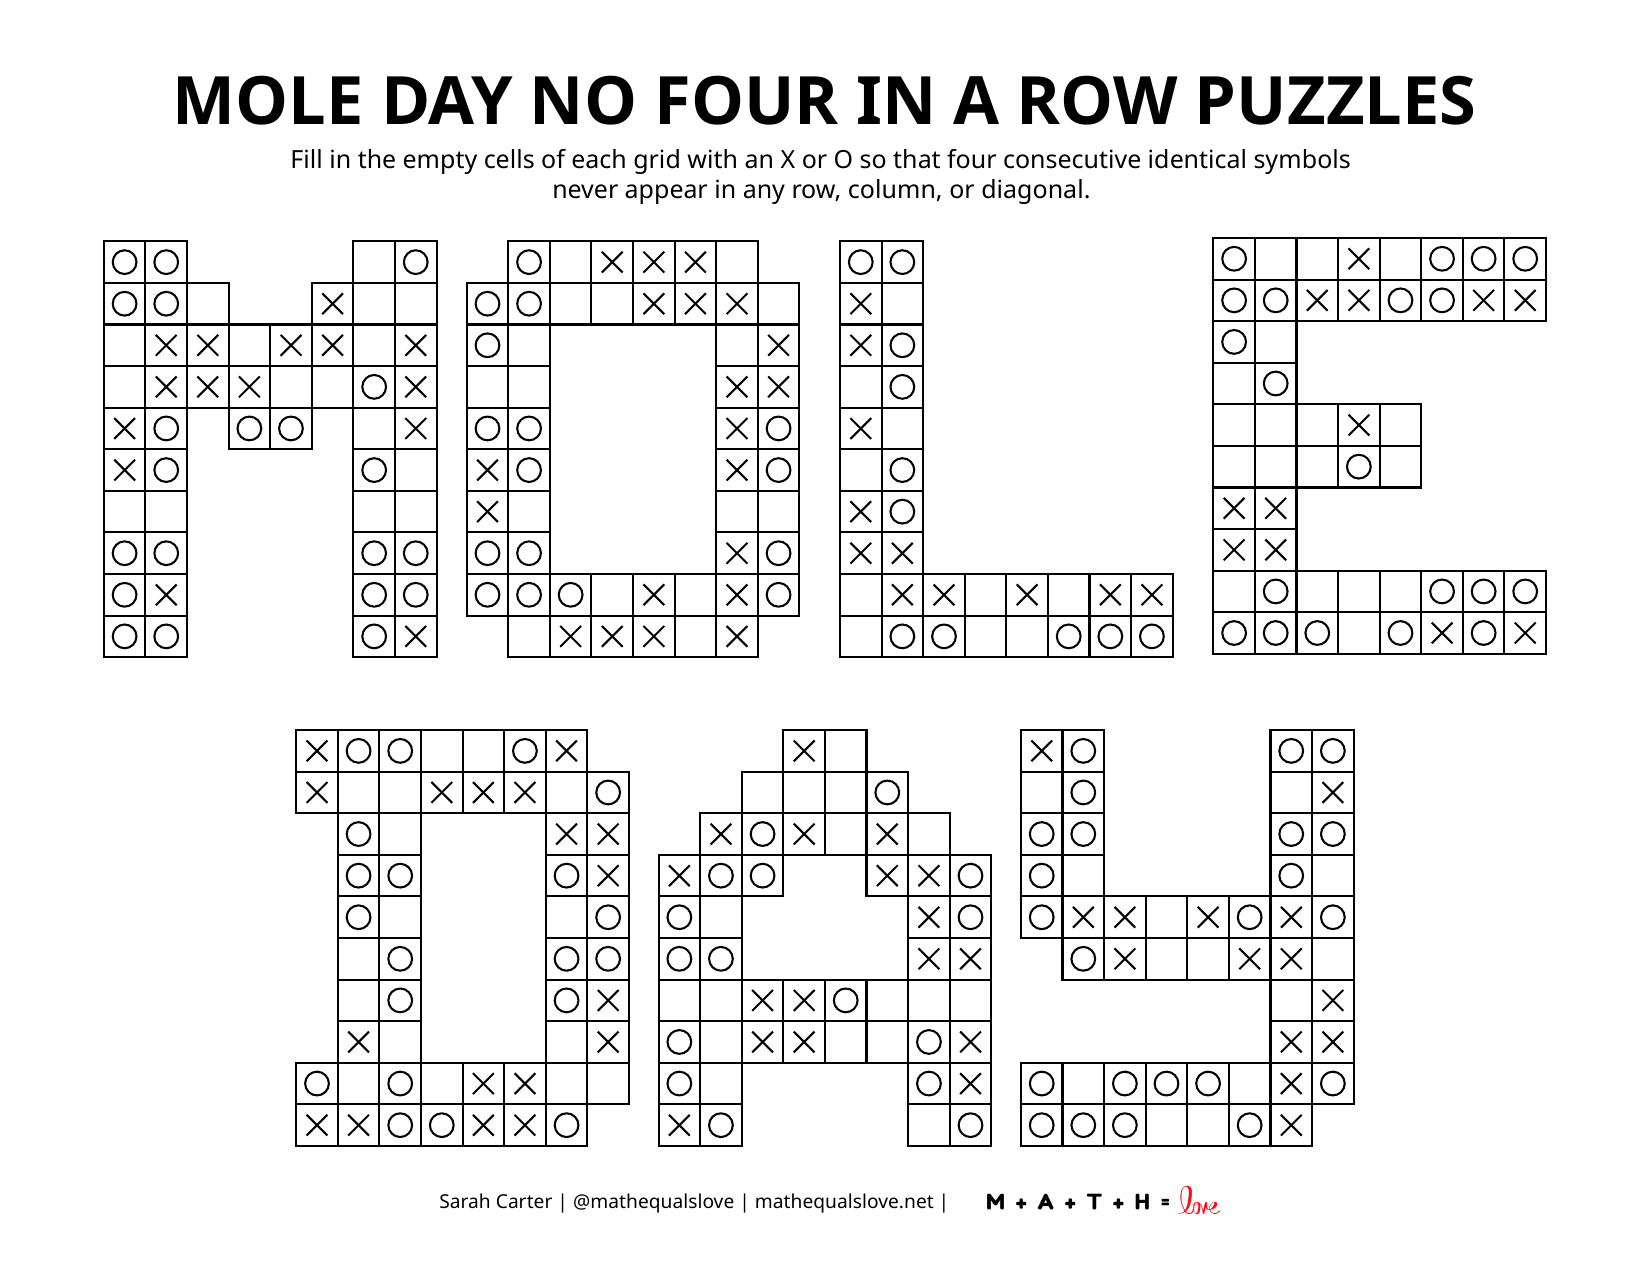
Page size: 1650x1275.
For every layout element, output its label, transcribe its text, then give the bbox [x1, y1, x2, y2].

text_box [462, 771, 504, 814]
text_box [949, 938, 992, 979]
text_box [881, 615, 923, 658]
text_box [154, 291, 179, 316]
text_box [1145, 1062, 1187, 1104]
text_box [757, 282, 800, 324]
text_box [837, 239, 1175, 660]
text_box [1379, 279, 1421, 322]
text_box [1270, 771, 1312, 813]
text_box [1062, 771, 1105, 813]
text_box [881, 324, 924, 366]
text_box [388, 739, 413, 763]
text_box [1421, 612, 1462, 654]
text_box [881, 282, 924, 324]
text_box [475, 291, 500, 316]
text_box [1305, 621, 1330, 645]
text_box [700, 854, 741, 896]
text_box [112, 624, 137, 649]
text_box [145, 407, 188, 449]
text_box [1338, 279, 1379, 322]
text_box [228, 324, 270, 366]
text_box [1237, 1113, 1262, 1138]
text_box [353, 282, 394, 324]
text_box [709, 946, 733, 971]
text_box [757, 407, 800, 449]
text_box [757, 574, 800, 616]
text_box [596, 946, 621, 971]
text_box [517, 250, 541, 275]
text_box [866, 771, 909, 813]
text_box [587, 1062, 629, 1105]
text_box [1213, 445, 1254, 487]
text_box [1113, 1071, 1137, 1096]
text_box [840, 407, 881, 449]
text_box [462, 1104, 504, 1146]
text_box [1312, 896, 1354, 938]
text_box [949, 1021, 992, 1062]
text_box [1213, 404, 1254, 445]
text_box [270, 366, 311, 407]
text_box [596, 905, 621, 930]
text_box [145, 574, 188, 615]
text_box [279, 416, 303, 441]
text_box [1513, 246, 1538, 271]
text_box [517, 458, 541, 482]
text_box [596, 780, 621, 805]
picture [978, 1183, 1226, 1218]
text_box [1279, 863, 1304, 888]
text_box [353, 574, 394, 615]
text_box [1263, 371, 1288, 396]
text_box [429, 1113, 454, 1138]
text_box [1263, 579, 1288, 604]
text_box [700, 896, 742, 938]
text_box [388, 1071, 413, 1096]
text_box [1321, 822, 1345, 846]
text_box [833, 988, 858, 1013]
text_box [103, 449, 145, 490]
text_box [824, 771, 866, 813]
text_box [346, 822, 371, 846]
text_box [890, 499, 915, 524]
text_box [394, 574, 437, 615]
text_box [379, 938, 422, 979]
text_box [908, 938, 949, 979]
text_box [353, 449, 394, 490]
text_box [353, 407, 394, 449]
text_box [1222, 621, 1247, 645]
text_box [1020, 771, 1062, 813]
text_box [1346, 454, 1371, 479]
text_box [549, 282, 591, 325]
text_box [103, 241, 145, 282]
text_box [709, 863, 733, 888]
text_box [866, 979, 908, 1021]
text_box [517, 416, 541, 441]
text_box [296, 1104, 337, 1146]
text_box [504, 1062, 545, 1104]
text_box [840, 449, 881, 490]
text_box [667, 905, 692, 930]
text_box [1020, 730, 1062, 771]
text_box [1187, 1062, 1228, 1104]
text_box [1430, 579, 1454, 604]
text_box [112, 582, 137, 607]
text_box [949, 1104, 992, 1146]
text_box [1056, 624, 1081, 649]
text_box [875, 780, 900, 805]
text_box MOLE DAY NO FOUR IN A ROW PUZZLES [76, 50, 1574, 135]
text_box [1062, 854, 1105, 896]
text_box [1312, 979, 1354, 1021]
text_box [145, 615, 188, 658]
text_box [1254, 404, 1296, 445]
text_box [709, 1113, 733, 1138]
text_box [103, 574, 145, 615]
text_box [337, 1104, 379, 1146]
text_box [1228, 1104, 1270, 1146]
text_box [508, 532, 550, 574]
text_box [1270, 854, 1312, 896]
text_box [1187, 896, 1228, 938]
text_box [549, 241, 591, 282]
text_box [949, 1062, 992, 1104]
text_box [1071, 946, 1096, 971]
text_box [1254, 529, 1297, 570]
text_box [337, 1062, 379, 1104]
text_box [464, 239, 802, 660]
text_box [1296, 404, 1338, 445]
text_box [840, 366, 881, 407]
text_box [112, 291, 137, 316]
text_box [840, 282, 881, 324]
text_box [908, 1062, 949, 1104]
text_box [145, 532, 188, 574]
text_box [462, 730, 504, 771]
text_box [466, 407, 508, 449]
text_box [741, 979, 783, 1021]
text_box [1338, 404, 1379, 445]
text_box [658, 1021, 700, 1062]
text_box [379, 813, 422, 854]
text_box [270, 324, 311, 366]
text_box [1213, 612, 1254, 654]
text_box [103, 615, 145, 658]
text_box [1270, 730, 1312, 771]
text_box [145, 490, 188, 532]
text_box [103, 407, 145, 449]
text_box [1321, 1071, 1345, 1096]
text_box [394, 407, 437, 449]
text_box [554, 863, 579, 888]
text_box [346, 905, 371, 930]
text_box [1279, 739, 1304, 763]
text_box [908, 1021, 949, 1062]
text_box [824, 813, 866, 855]
text_box [1213, 321, 1254, 362]
text_box [187, 324, 228, 366]
text_box [517, 291, 541, 316]
text_box [890, 374, 915, 399]
text_box [1029, 863, 1054, 888]
text_box [1254, 570, 1296, 612]
text_box [1089, 615, 1131, 658]
text_box [716, 490, 757, 532]
text_box [658, 1062, 700, 1104]
text_box [1379, 570, 1421, 612]
text_box [587, 979, 629, 1021]
text_box [1421, 570, 1462, 612]
text_box [1338, 612, 1379, 654]
text_box [388, 988, 413, 1013]
text_box [716, 615, 758, 658]
text_box [311, 366, 353, 408]
text_box [587, 854, 629, 896]
text_box [228, 407, 270, 450]
text_box [1296, 279, 1338, 322]
text_box [1312, 813, 1354, 854]
text_box [658, 938, 700, 979]
text_box [1338, 445, 1379, 488]
text_box [1421, 279, 1462, 322]
text_box [1071, 822, 1096, 846]
text_box [1104, 896, 1145, 938]
text_box [1020, 854, 1062, 896]
text_box [1296, 445, 1338, 488]
text_box [700, 1021, 741, 1062]
text_box [346, 863, 371, 888]
text_box [1312, 854, 1354, 896]
text_box [508, 407, 550, 449]
text_box [1006, 574, 1047, 615]
text_box [840, 615, 881, 658]
text_box [716, 449, 757, 490]
text_box [750, 822, 775, 846]
text_box [1089, 574, 1131, 615]
text_box [958, 905, 983, 930]
text_box [633, 615, 674, 658]
text_box [741, 813, 783, 854]
text_box [379, 730, 421, 771]
text_box [1104, 1104, 1145, 1146]
text_box [145, 449, 188, 490]
text_box [154, 250, 179, 275]
text_box [466, 449, 508, 490]
text_box [1254, 445, 1296, 487]
text_box [1421, 237, 1462, 279]
text_box [1270, 813, 1312, 854]
text_box [658, 854, 700, 896]
text_box [421, 1104, 462, 1146]
text_box [1504, 612, 1547, 654]
text_box [1145, 938, 1187, 980]
text_box [866, 813, 908, 854]
text_box [917, 1030, 941, 1054]
text_box [1211, 235, 1549, 656]
text_box [949, 979, 992, 1021]
text_box [346, 739, 371, 763]
text_box [545, 1062, 587, 1104]
text_box [517, 541, 541, 566]
text_box [949, 854, 992, 896]
text_box [112, 250, 137, 275]
text_box [508, 324, 550, 366]
text_box [908, 813, 950, 854]
text_box [311, 282, 353, 324]
text_box [757, 490, 800, 532]
text_box [394, 366, 437, 407]
text_box [1338, 570, 1379, 612]
text_box [700, 938, 742, 979]
text_box [554, 1113, 579, 1138]
text_box [700, 979, 741, 1021]
text_box [1462, 279, 1504, 322]
text_box [237, 416, 262, 441]
text_box [1270, 1062, 1312, 1104]
text_box [421, 771, 462, 814]
text_box [932, 624, 956, 649]
text_box [656, 728, 994, 1149]
text_box [908, 896, 949, 938]
text_box [337, 813, 379, 854]
text_box [716, 532, 757, 574]
text_box [866, 854, 908, 897]
text_box [766, 458, 791, 482]
text_box [591, 574, 633, 615]
text_box [554, 946, 579, 971]
text_box [591, 241, 633, 282]
text_box [1296, 570, 1338, 612]
text_box [1462, 237, 1504, 279]
text_box [591, 615, 633, 658]
text_box [1513, 579, 1538, 604]
text_box [1379, 404, 1422, 445]
text_box [1254, 487, 1297, 529]
text_box [1270, 1021, 1312, 1062]
text_box [587, 813, 629, 854]
text_box [667, 946, 692, 971]
text_box [1228, 1062, 1270, 1104]
text_box [890, 458, 915, 482]
text_box [1213, 362, 1254, 404]
text_box [1222, 288, 1247, 313]
text_box [908, 854, 949, 896]
text_box [1029, 905, 1054, 930]
text_box [379, 854, 422, 896]
text_box [1462, 612, 1504, 654]
text_box [187, 366, 228, 408]
text_box [757, 324, 800, 366]
text_box [1504, 237, 1547, 279]
text_box [145, 282, 187, 324]
text_box [1462, 570, 1504, 612]
text_box [379, 771, 421, 813]
text_box [1254, 279, 1296, 321]
text_box [1504, 279, 1547, 322]
text_box [757, 532, 800, 574]
text_box [1071, 739, 1096, 763]
text_box [1296, 237, 1338, 279]
text_box [1222, 246, 1247, 271]
text_box [549, 574, 591, 615]
text_box [1104, 938, 1145, 980]
text_box [658, 1104, 700, 1146]
text_box [1187, 1104, 1228, 1146]
text_box [674, 574, 716, 615]
text_box [1213, 570, 1254, 612]
text_box [305, 1071, 329, 1096]
text_box [353, 532, 394, 574]
text_box [362, 624, 387, 649]
text_box [362, 374, 387, 399]
text_box [824, 730, 867, 771]
text_box [587, 938, 629, 979]
text_box [508, 449, 550, 490]
text_box [824, 979, 866, 1021]
text_box [353, 615, 394, 658]
text_box [1254, 362, 1297, 404]
text_box [508, 615, 549, 658]
text_box [379, 1104, 421, 1146]
text_box [890, 333, 915, 358]
text_box [554, 988, 579, 1013]
text_box [508, 490, 550, 532]
text_box [716, 324, 757, 366]
text_box [558, 582, 583, 607]
text_box [923, 615, 964, 658]
text_box [1321, 905, 1345, 930]
text_box [394, 241, 437, 282]
text_box [1263, 621, 1288, 645]
text_box [296, 1062, 337, 1104]
text_box [783, 771, 824, 813]
text_box [394, 532, 437, 574]
text_box [1104, 1062, 1145, 1104]
text_box [508, 574, 549, 615]
text_box [466, 324, 508, 366]
text_box [881, 449, 924, 490]
text_box [1098, 624, 1123, 649]
text_box [1471, 246, 1496, 271]
text_box [1029, 822, 1054, 846]
text_box [337, 938, 379, 979]
text_box [466, 574, 508, 616]
text_box [145, 324, 187, 366]
text_box [908, 979, 949, 1021]
text_box [353, 241, 394, 282]
text_box [1228, 896, 1270, 938]
text_box [1254, 321, 1297, 362]
text_box [866, 1021, 908, 1063]
text_box [1312, 938, 1354, 979]
text_box [766, 416, 791, 441]
text_box [228, 366, 270, 407]
text_box [394, 449, 437, 490]
text_box [353, 490, 394, 532]
text_box [848, 250, 873, 275]
text_box [103, 366, 145, 407]
text_box [1213, 279, 1254, 321]
text_box [716, 282, 757, 324]
text_box [1213, 487, 1254, 529]
text_box [1018, 728, 1356, 1149]
text_box [667, 1030, 692, 1054]
text_box [840, 324, 881, 366]
text_box [513, 739, 537, 763]
text_box [964, 574, 1006, 615]
text_box [508, 241, 549, 282]
text_box [154, 541, 179, 566]
text_box [881, 532, 924, 574]
text_box [908, 1104, 949, 1146]
text_box [394, 615, 437, 658]
text_box [504, 771, 545, 814]
text_box [958, 863, 983, 888]
text_box [1279, 822, 1304, 846]
text_box [545, 1021, 587, 1062]
text_box [783, 730, 824, 771]
text_box [766, 582, 791, 607]
text_box [1062, 813, 1105, 854]
text_box [1504, 570, 1547, 612]
text_box [1379, 237, 1421, 279]
text_box [388, 946, 413, 971]
text_box [1430, 288, 1454, 313]
text_box [517, 582, 541, 607]
text_box [1321, 739, 1345, 763]
text_box [545, 854, 587, 896]
text_box [1196, 1071, 1220, 1096]
text_box [337, 896, 379, 938]
text_box [716, 241, 758, 282]
text_box [1471, 579, 1496, 604]
text_box [1312, 771, 1354, 813]
text_box [154, 458, 179, 482]
text_box [667, 1071, 692, 1096]
text_box [783, 979, 824, 1021]
text_box [1254, 612, 1296, 654]
text_box [296, 771, 337, 814]
text_box [881, 366, 924, 407]
text_box [700, 813, 741, 854]
text_box [964, 615, 1006, 658]
text_box [1029, 1113, 1054, 1138]
text_box [757, 449, 800, 490]
text_box [379, 1062, 421, 1104]
text_box [1047, 615, 1089, 658]
text_box [145, 241, 188, 282]
text_box [545, 896, 587, 938]
text_box [1312, 1021, 1354, 1062]
text_box [1263, 288, 1288, 313]
text_box [1388, 621, 1413, 645]
text_box [103, 532, 145, 574]
text_box [466, 490, 508, 532]
text_box [591, 282, 633, 325]
text_box [1062, 1062, 1104, 1104]
text_box [337, 1021, 379, 1062]
text_box [1213, 237, 1254, 279]
text_box [587, 1021, 629, 1062]
text_box [1270, 979, 1312, 1021]
text_box [103, 490, 145, 532]
text_box [475, 416, 500, 441]
text_box [741, 771, 783, 813]
text_box [1213, 529, 1254, 570]
text_box [658, 979, 700, 1021]
text_box [1113, 1113, 1137, 1138]
text_box [716, 574, 757, 615]
text_box [881, 407, 924, 449]
text_box [362, 541, 387, 566]
text_box [466, 366, 508, 407]
text_box [379, 896, 422, 938]
text_box [337, 771, 379, 813]
text_box [917, 1071, 941, 1096]
text_box [466, 282, 508, 324]
text_box [716, 366, 757, 407]
text_box [462, 1062, 504, 1104]
text_box [949, 896, 992, 938]
text_box [840, 574, 881, 615]
text_box [1062, 896, 1104, 938]
text_box [840, 241, 881, 282]
text_box [379, 1021, 422, 1062]
text_box [337, 730, 379, 771]
text_box [475, 582, 500, 607]
text_box [741, 1021, 783, 1063]
text_box [1338, 237, 1379, 279]
text_box [545, 771, 587, 813]
text_box [1020, 813, 1062, 854]
text_box [475, 541, 500, 566]
text_box [1062, 1104, 1104, 1146]
text_box [1187, 938, 1228, 980]
text_box [337, 979, 379, 1021]
text_box [700, 1104, 742, 1146]
text_box [890, 624, 915, 649]
text_box [154, 416, 179, 441]
text_box [840, 490, 881, 532]
text_box [466, 532, 508, 574]
text_box [1379, 445, 1422, 488]
text_box [549, 615, 591, 658]
text_box [270, 407, 312, 450]
text_box [394, 324, 437, 366]
text_box [1131, 615, 1173, 658]
text_box [633, 574, 674, 615]
text_box [1140, 624, 1164, 649]
text_box [741, 854, 784, 897]
text_box [294, 728, 632, 1149]
text_box [700, 1062, 742, 1104]
text_box [362, 458, 387, 482]
text_box [1254, 237, 1296, 279]
text_box [388, 863, 413, 888]
text_box [766, 541, 791, 566]
text_box [1296, 612, 1338, 654]
text_box [545, 938, 587, 979]
text_box [1379, 612, 1421, 654]
text_box [1131, 574, 1173, 615]
text_box [757, 366, 800, 407]
text_box [421, 730, 462, 771]
text_box [1154, 1071, 1179, 1096]
text_box [388, 1113, 413, 1138]
text_box [1047, 574, 1089, 615]
text_box [1029, 1071, 1054, 1096]
text_box [1020, 1062, 1062, 1104]
text_box [394, 490, 437, 532]
text_box [353, 366, 394, 407]
text_box [674, 282, 716, 325]
text_box [783, 813, 824, 855]
text_box [1145, 1104, 1187, 1146]
text_box [1388, 288, 1413, 313]
text_box [840, 532, 881, 574]
text_box [187, 282, 229, 324]
text_box [394, 282, 437, 324]
text_box [504, 1104, 545, 1146]
text_box [587, 896, 629, 938]
text_box [504, 730, 545, 771]
text_box [1020, 1104, 1062, 1146]
text_box [633, 241, 674, 282]
text_box [545, 979, 587, 1021]
text_box [1228, 938, 1270, 980]
text_box [545, 730, 588, 771]
text_box [1071, 1113, 1096, 1138]
text_box [403, 541, 428, 566]
text_box [1020, 896, 1062, 939]
text_box [716, 407, 757, 449]
text_box [750, 863, 775, 888]
text_box [103, 324, 145, 366]
text_box [923, 574, 964, 615]
text_box [1312, 730, 1354, 771]
text_box [783, 1021, 824, 1063]
text_box [1312, 1062, 1354, 1105]
text_box [958, 1113, 983, 1138]
text_box [337, 854, 379, 896]
text_box [508, 366, 550, 407]
text_box [881, 490, 924, 532]
text_box [587, 771, 629, 813]
text_box [112, 541, 137, 566]
text_box [353, 324, 394, 366]
text_box [311, 324, 353, 366]
text_box [1471, 621, 1496, 645]
text_box [403, 250, 428, 275]
text_box Sarah Carter | @mathequalslove | mathequalslove.net | [424, 1182, 1259, 1220]
text_box [296, 730, 337, 771]
text_box [362, 582, 387, 607]
text_box [1430, 246, 1454, 271]
text_box [545, 813, 587, 854]
text_box [1062, 730, 1105, 771]
text_box [1270, 896, 1312, 938]
text_box [508, 282, 549, 324]
text_box Fill in the empty cells of each grid with an X or O so that four consecutive identical symbols never appear in any row, column, or diagonal. [0, 135, 1650, 211]
text_box [475, 333, 500, 358]
text_box [403, 582, 428, 607]
text_box [881, 241, 924, 282]
text_box [633, 282, 674, 325]
text_box [890, 250, 915, 275]
text_box [1270, 938, 1312, 979]
text_box [1237, 905, 1262, 930]
text_box [101, 239, 439, 660]
text_box [1222, 330, 1247, 354]
text_box [1270, 1104, 1313, 1146]
text_box [421, 1062, 462, 1104]
text_box [1006, 615, 1047, 658]
text_box [674, 615, 716, 658]
text_box [379, 979, 422, 1021]
text_box [1145, 896, 1187, 938]
text_box [103, 282, 145, 324]
text_box [545, 1104, 588, 1146]
text_box [881, 574, 923, 615]
text_box [154, 624, 179, 649]
text_box [674, 241, 716, 282]
text_box [145, 366, 187, 407]
text_box [658, 896, 700, 938]
text_box [1062, 938, 1104, 980]
text_box [824, 1021, 866, 1063]
text_box [1071, 780, 1096, 805]
